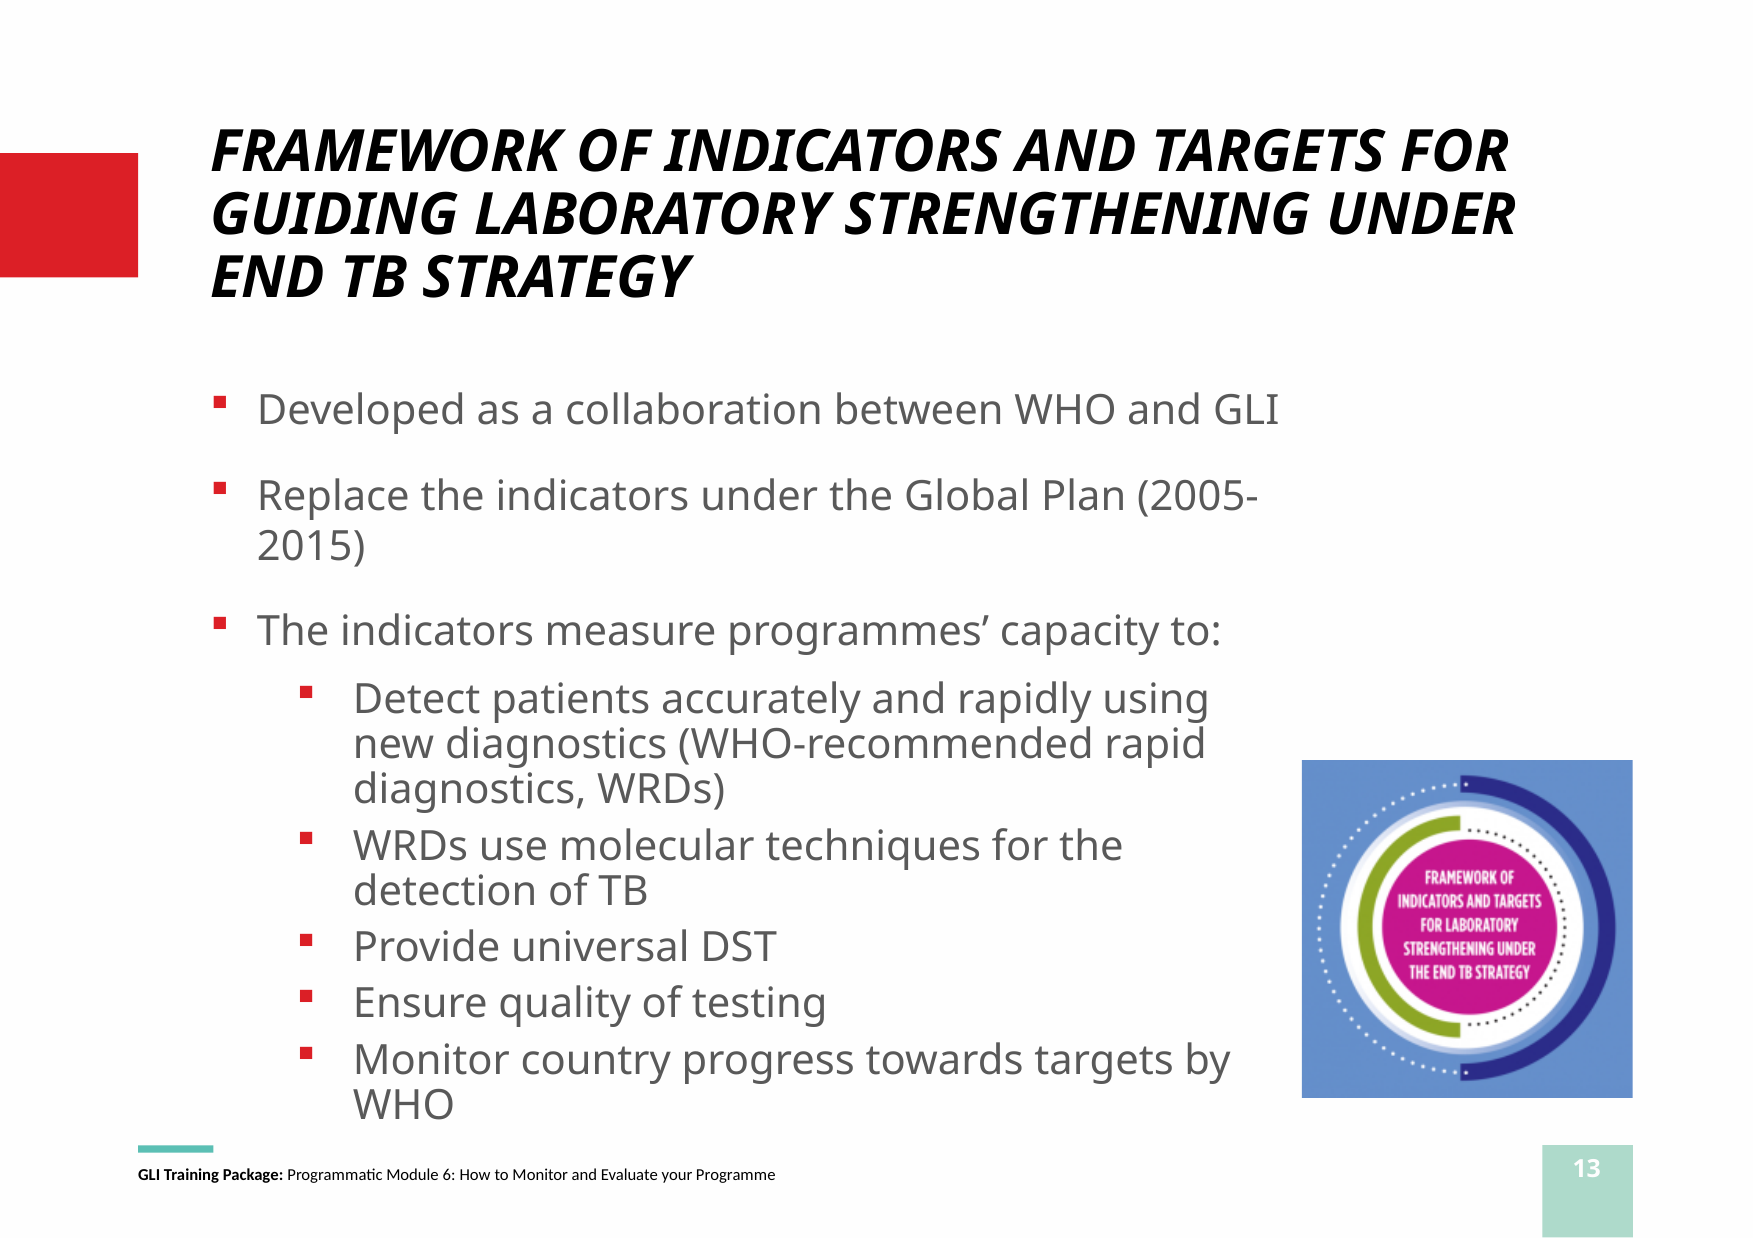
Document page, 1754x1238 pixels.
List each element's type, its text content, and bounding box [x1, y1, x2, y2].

list Developed as a collaboration between WHO and GLI Replace the indicators under the Global Plan (2005-2015) The indicators measure programmes’ capacity to: Detect patients accurately and rapidly using new diagnostics (WHO-recommended rapid diagnostics, WRDs) WRDs use molecular techniques for the detection of TB Provide universal DST Ensure quality of testing Monitor country progress towards targets by WHO [210, 383, 1291, 1138]
title FRAMEWORK OF INDICATORS AND TARGETS FOR GUIDING LABORATORY STRENGTHENING UNDER END TB STRATEGY [210, 153, 1543, 278]
picture [1301, 760, 1633, 1098]
